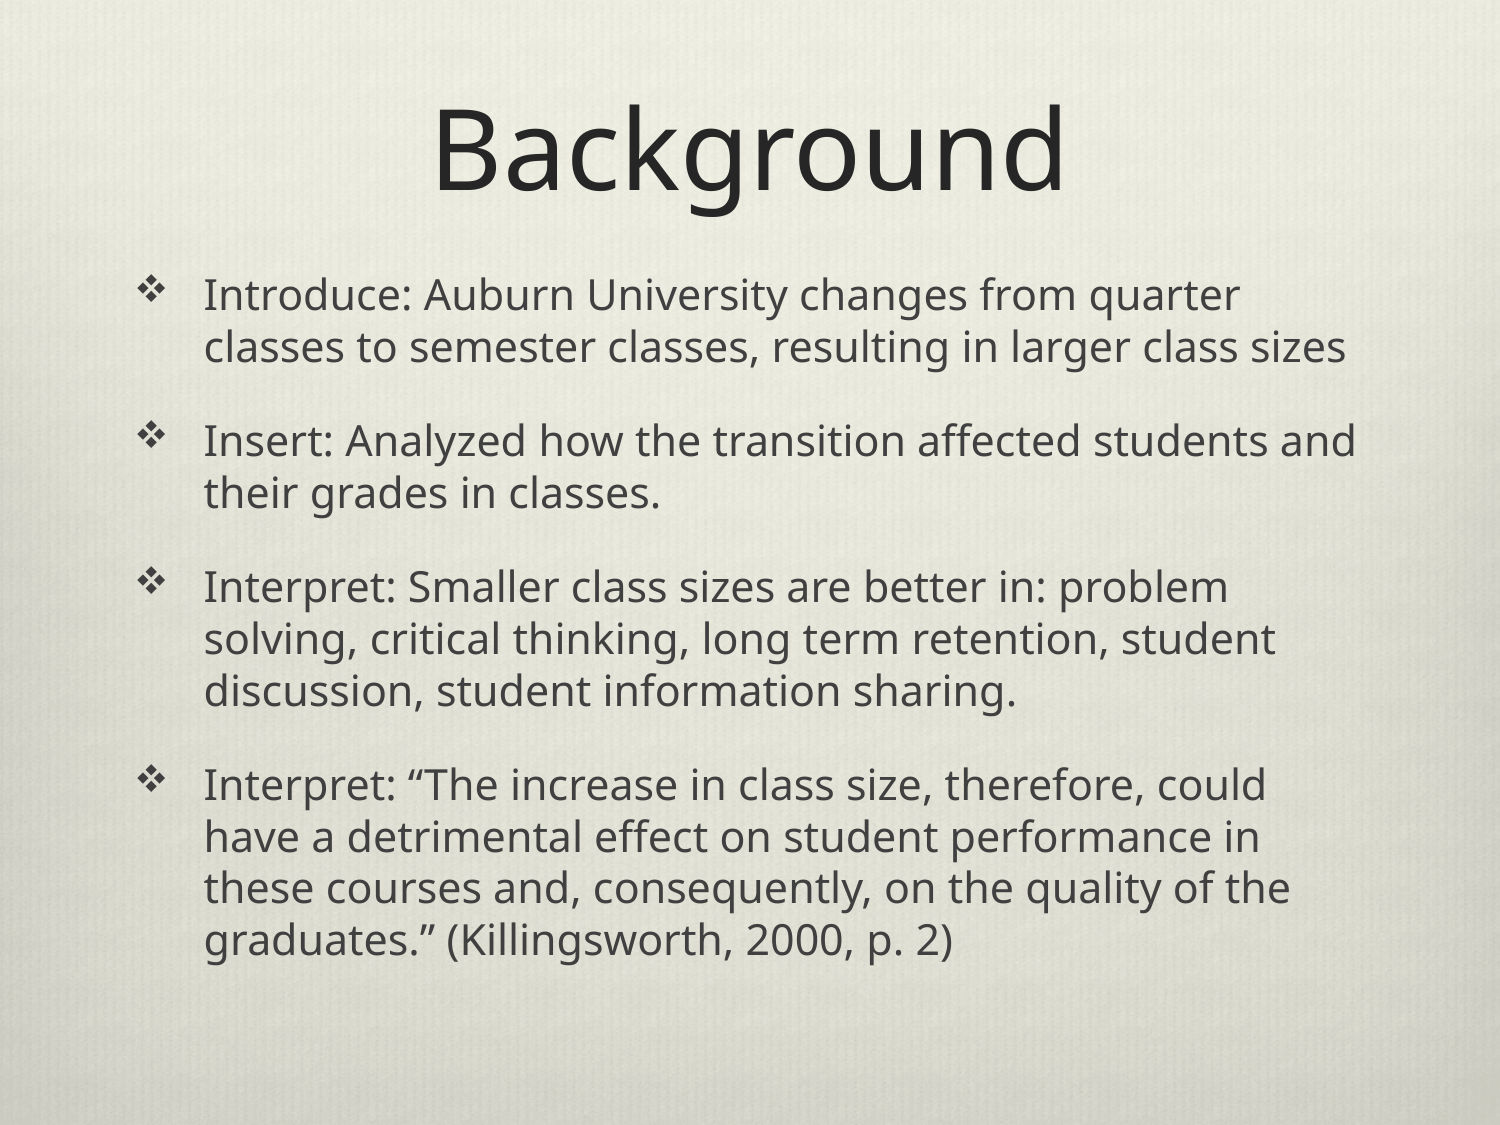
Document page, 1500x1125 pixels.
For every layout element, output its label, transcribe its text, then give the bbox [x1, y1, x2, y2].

list Introduce: Auburn University changes from quarter classes to semester classes, resulting in larger class sizes Insert: Analyzed how the transition affected students and their grades in classes. Interpret: Smaller class sizes are better in: problem solving, critical thinking, long term retention, student discussion, student information sharing. Interpret: “The increase in class size, therefore, could have a detrimental effect on student performance in these courses and, consequently, on the quality of the graduates.” (Killingsworth, 2000, p. 2) [119, 260, 1381, 1011]
title Background [119, 51, 1381, 240]
